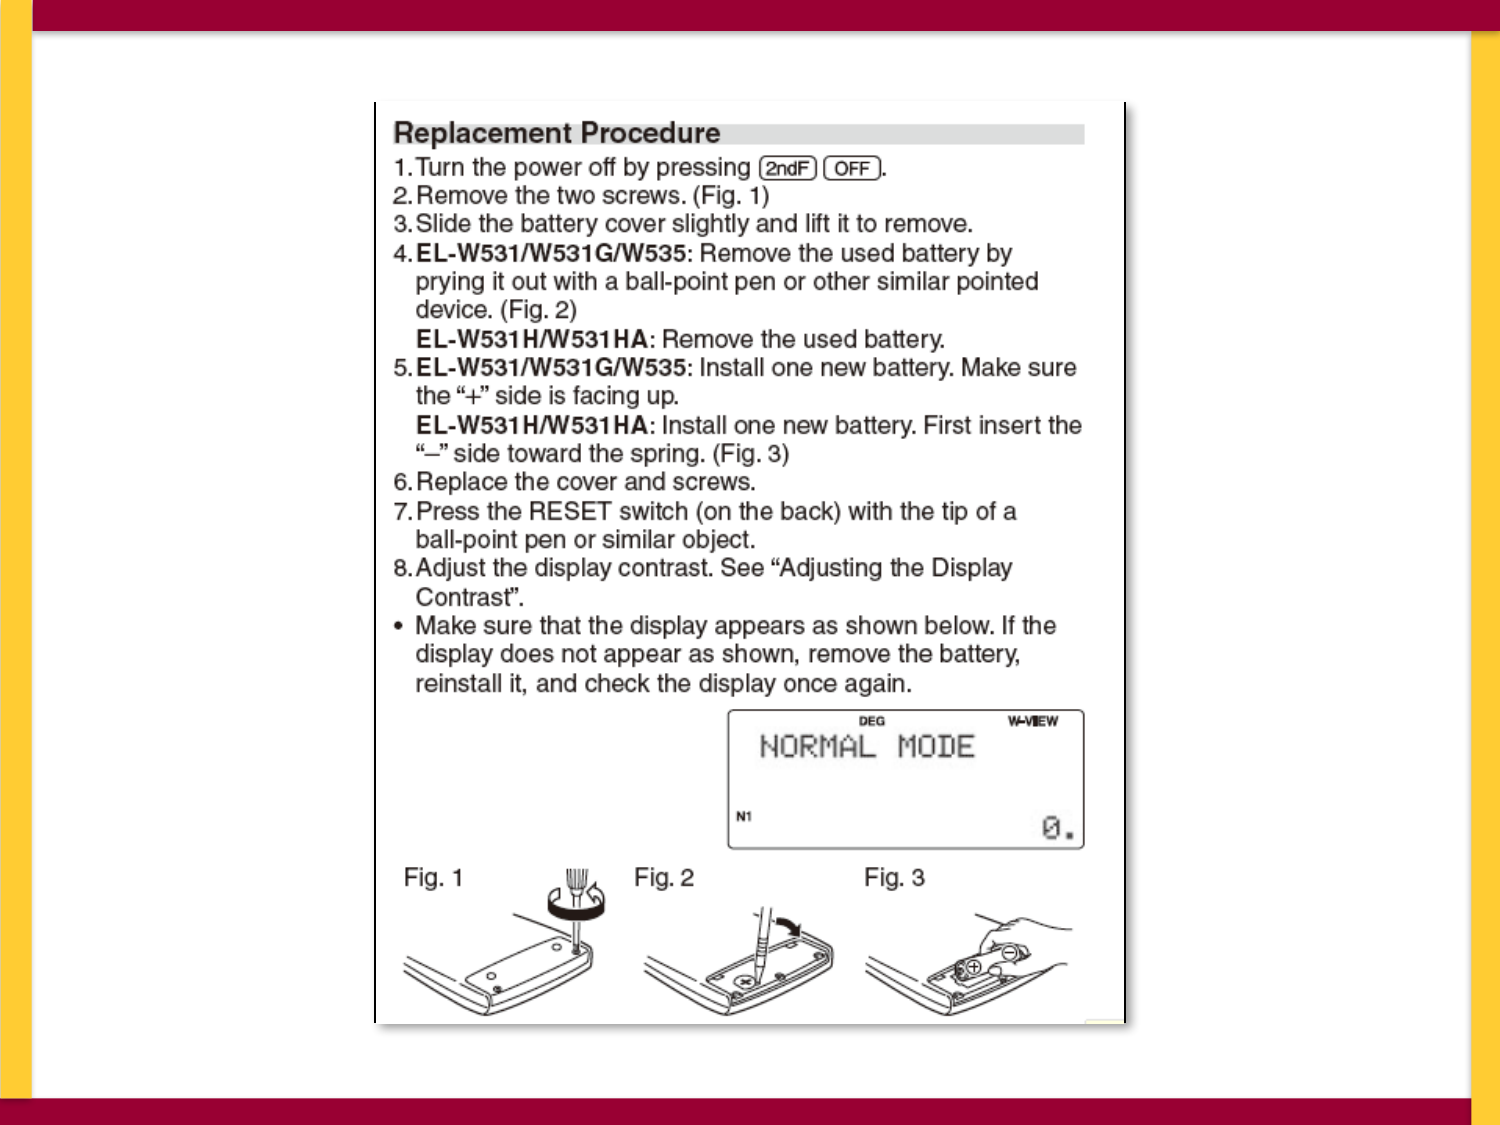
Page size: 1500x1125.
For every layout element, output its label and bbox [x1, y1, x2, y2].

picture [376, 101, 1124, 1024]
